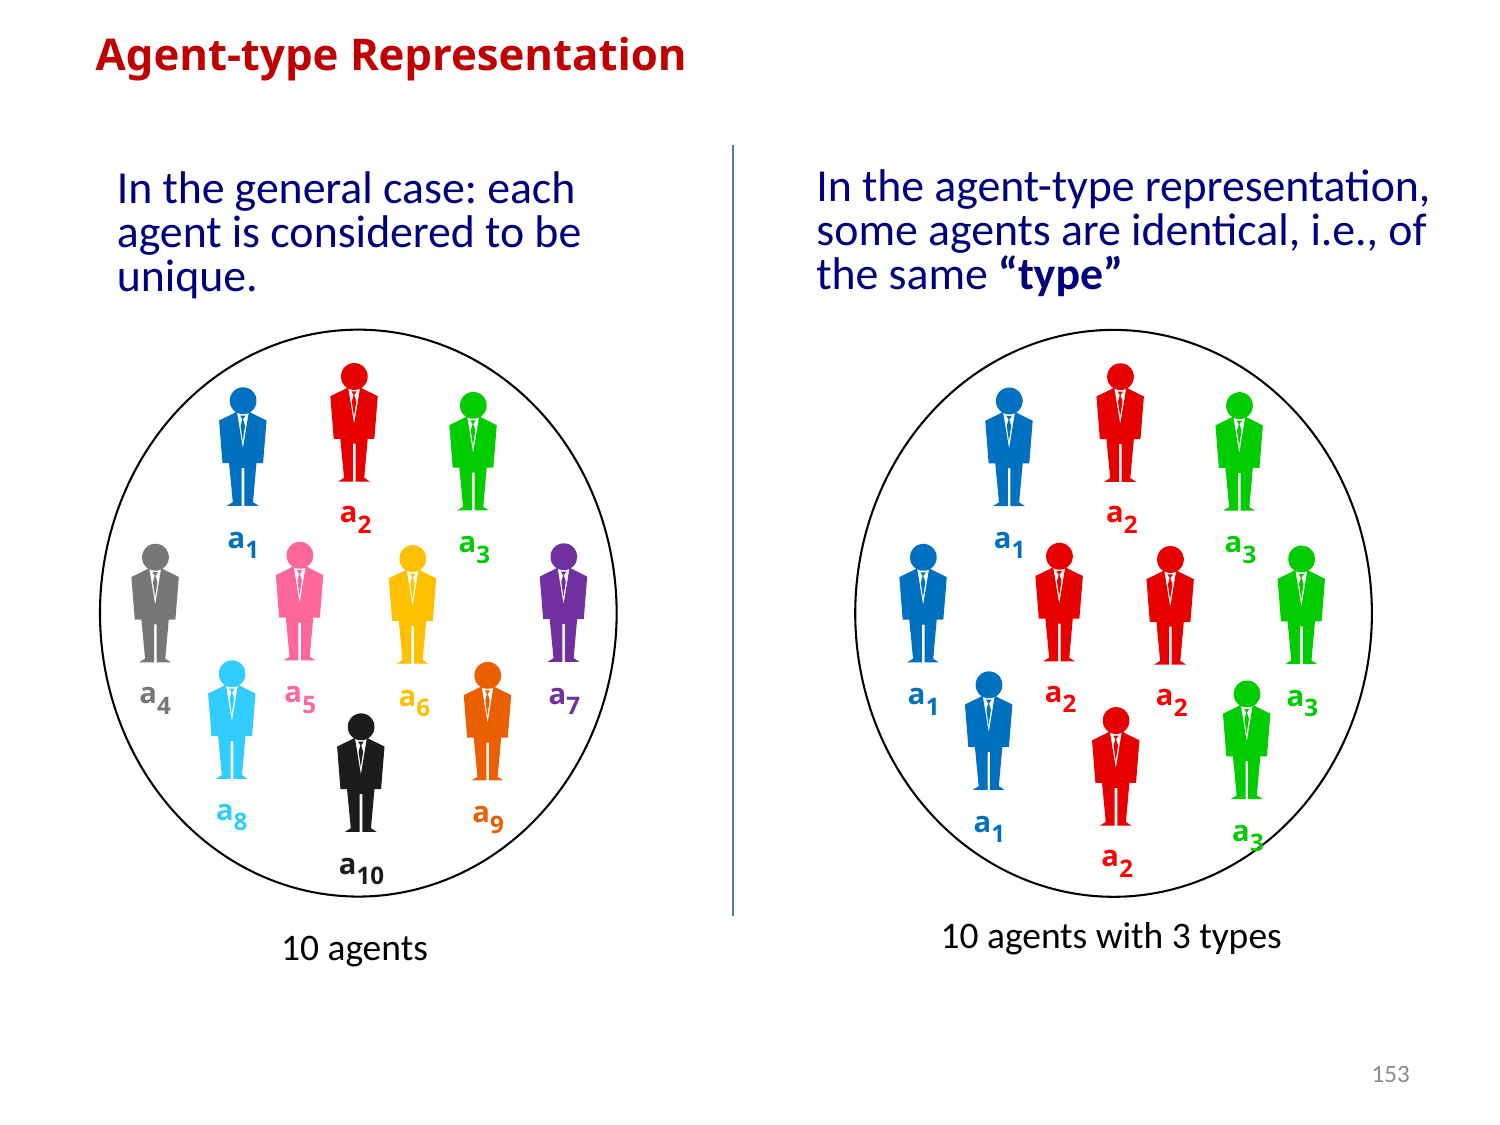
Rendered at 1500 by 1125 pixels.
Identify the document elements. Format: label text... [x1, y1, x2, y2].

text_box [538, 543, 590, 698]
text_box [97, 327, 619, 899]
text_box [448, 391, 500, 547]
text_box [129, 543, 181, 698]
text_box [329, 362, 382, 517]
text_box In the general case: each agent is considered to be unique. [86, 161, 624, 308]
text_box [732, 145, 1462, 965]
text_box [329, 713, 394, 868]
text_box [206, 660, 258, 814]
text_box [462, 661, 514, 817]
text_box Agent-type Representation [80, 19, 1462, 87]
text_box 10 agents [266, 915, 448, 976]
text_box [388, 544, 441, 701]
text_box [274, 541, 326, 697]
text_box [217, 387, 270, 542]
slide_number 153 [1074, 1042, 1425, 1103]
